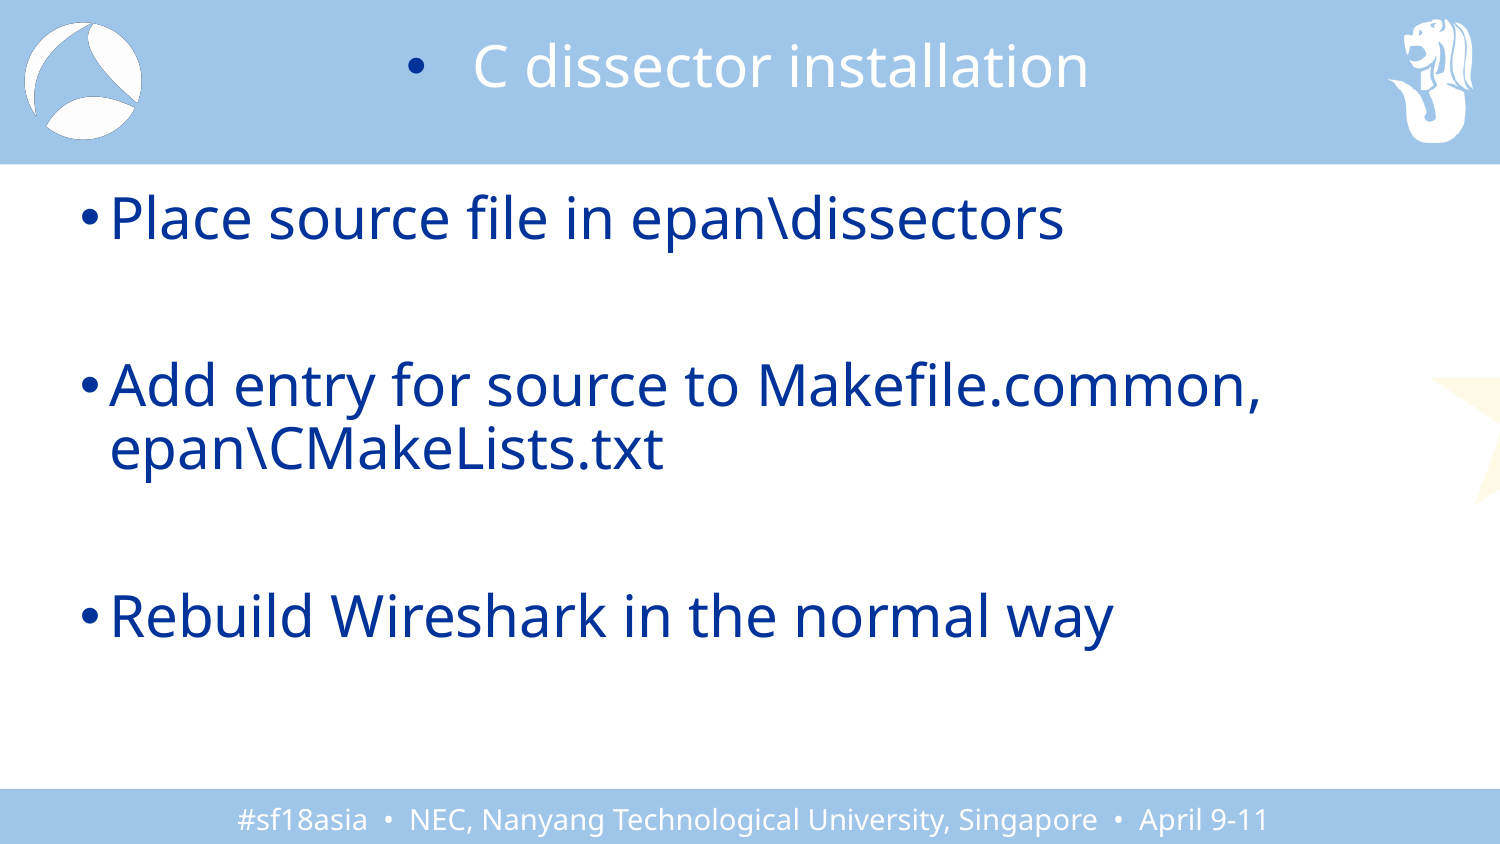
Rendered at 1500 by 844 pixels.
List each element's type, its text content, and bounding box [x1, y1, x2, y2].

picture [1387, 19, 1473, 143]
list C dissector installation [147, 0, 1341, 139]
list Place source file in epan\dissectors Add entry for source to Makefile.common, epan\CMakeLists.txt Rebuild Wireshark in the normal way [64, 173, 1436, 788]
picture [24, 22, 142, 140]
